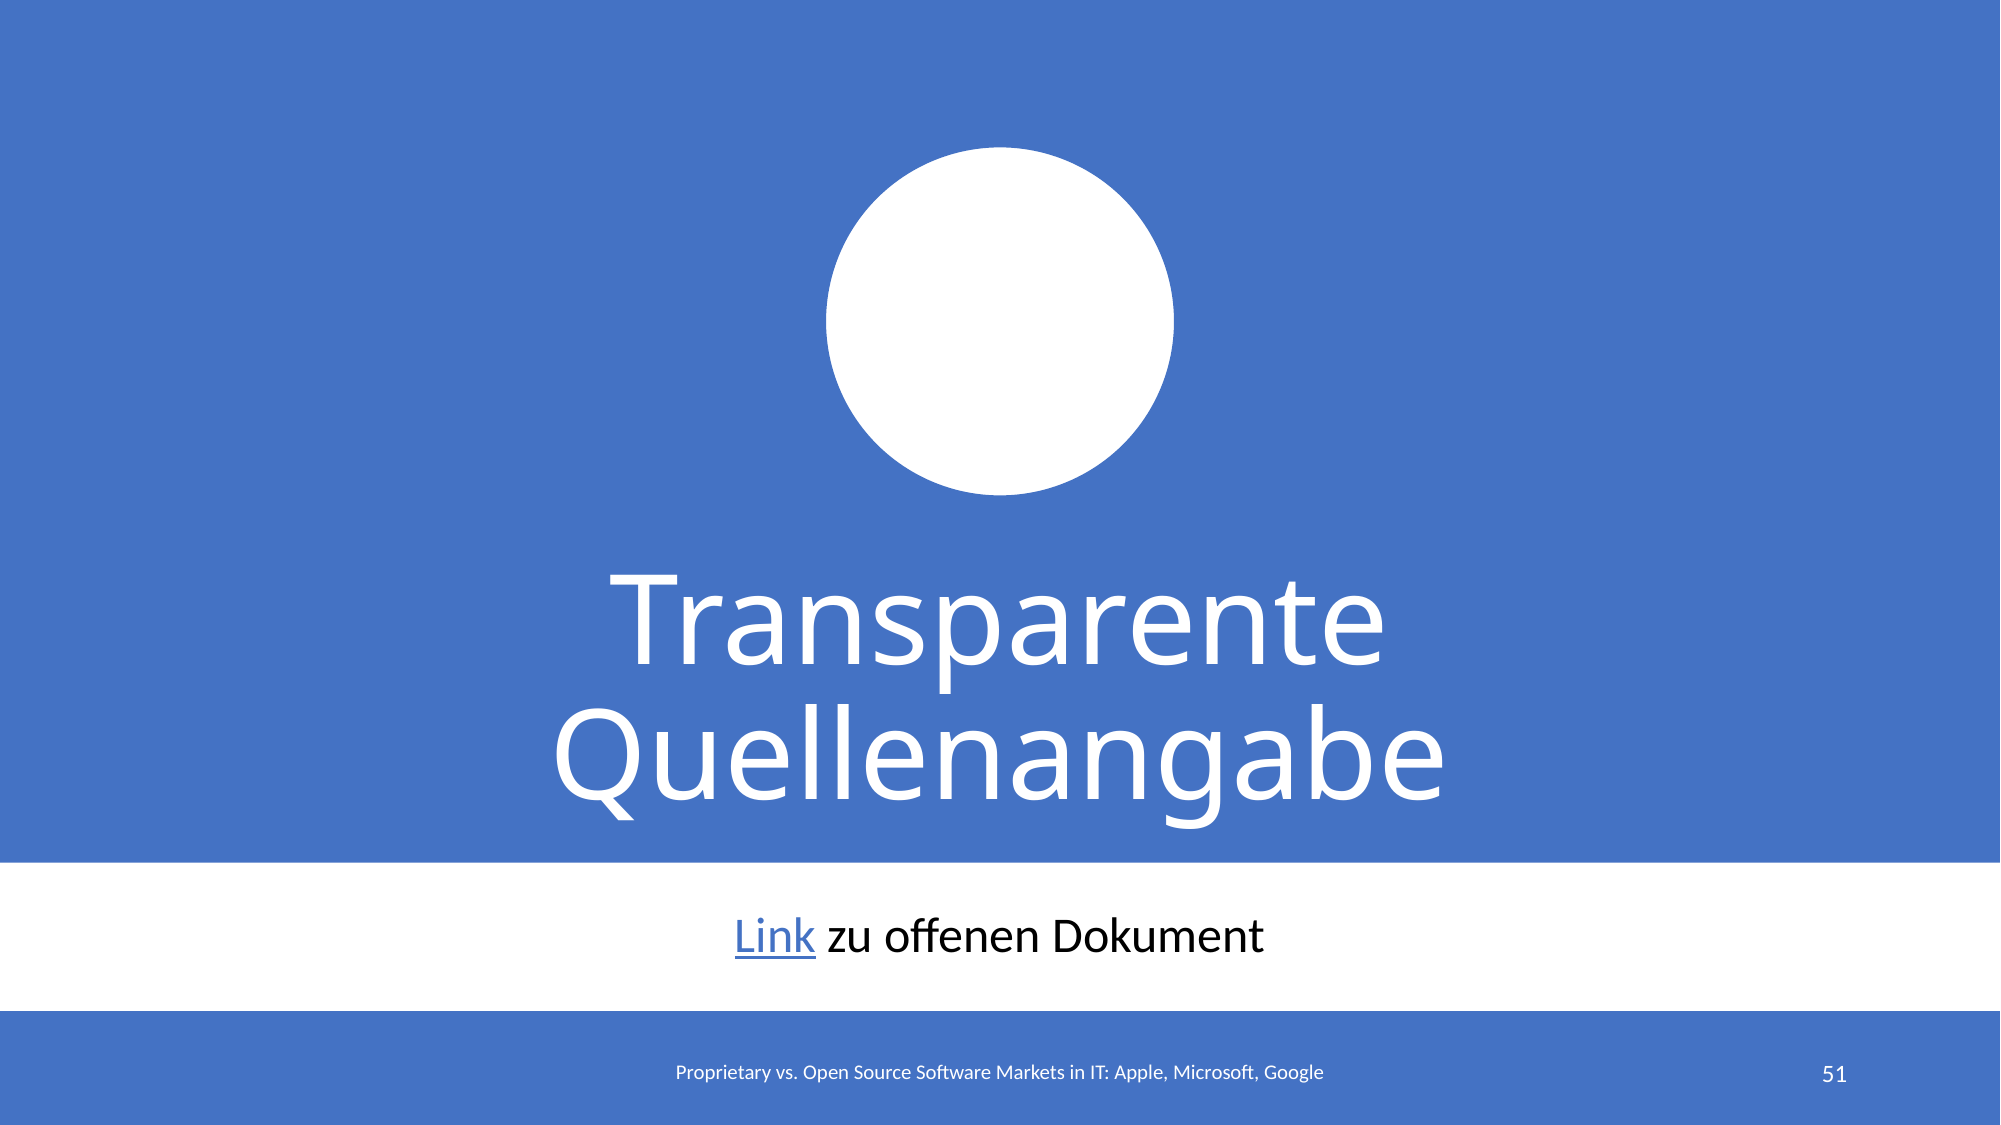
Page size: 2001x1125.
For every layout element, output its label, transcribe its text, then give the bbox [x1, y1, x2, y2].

list Link zu offenen Dokument [0, 862, 2000, 1011]
text_box [823, 144, 1177, 498]
title Transparente Quellenangabe [303, 541, 1697, 834]
slide_number 51 [1412, 1042, 1863, 1103]
text_box [0, 0, 2000, 862]
text_box [0, 1011, 2000, 1125]
footer Proprietary vs. Open Source Software Markets in IT: Apple, Microsoft, Google [637, 1042, 1363, 1103]
